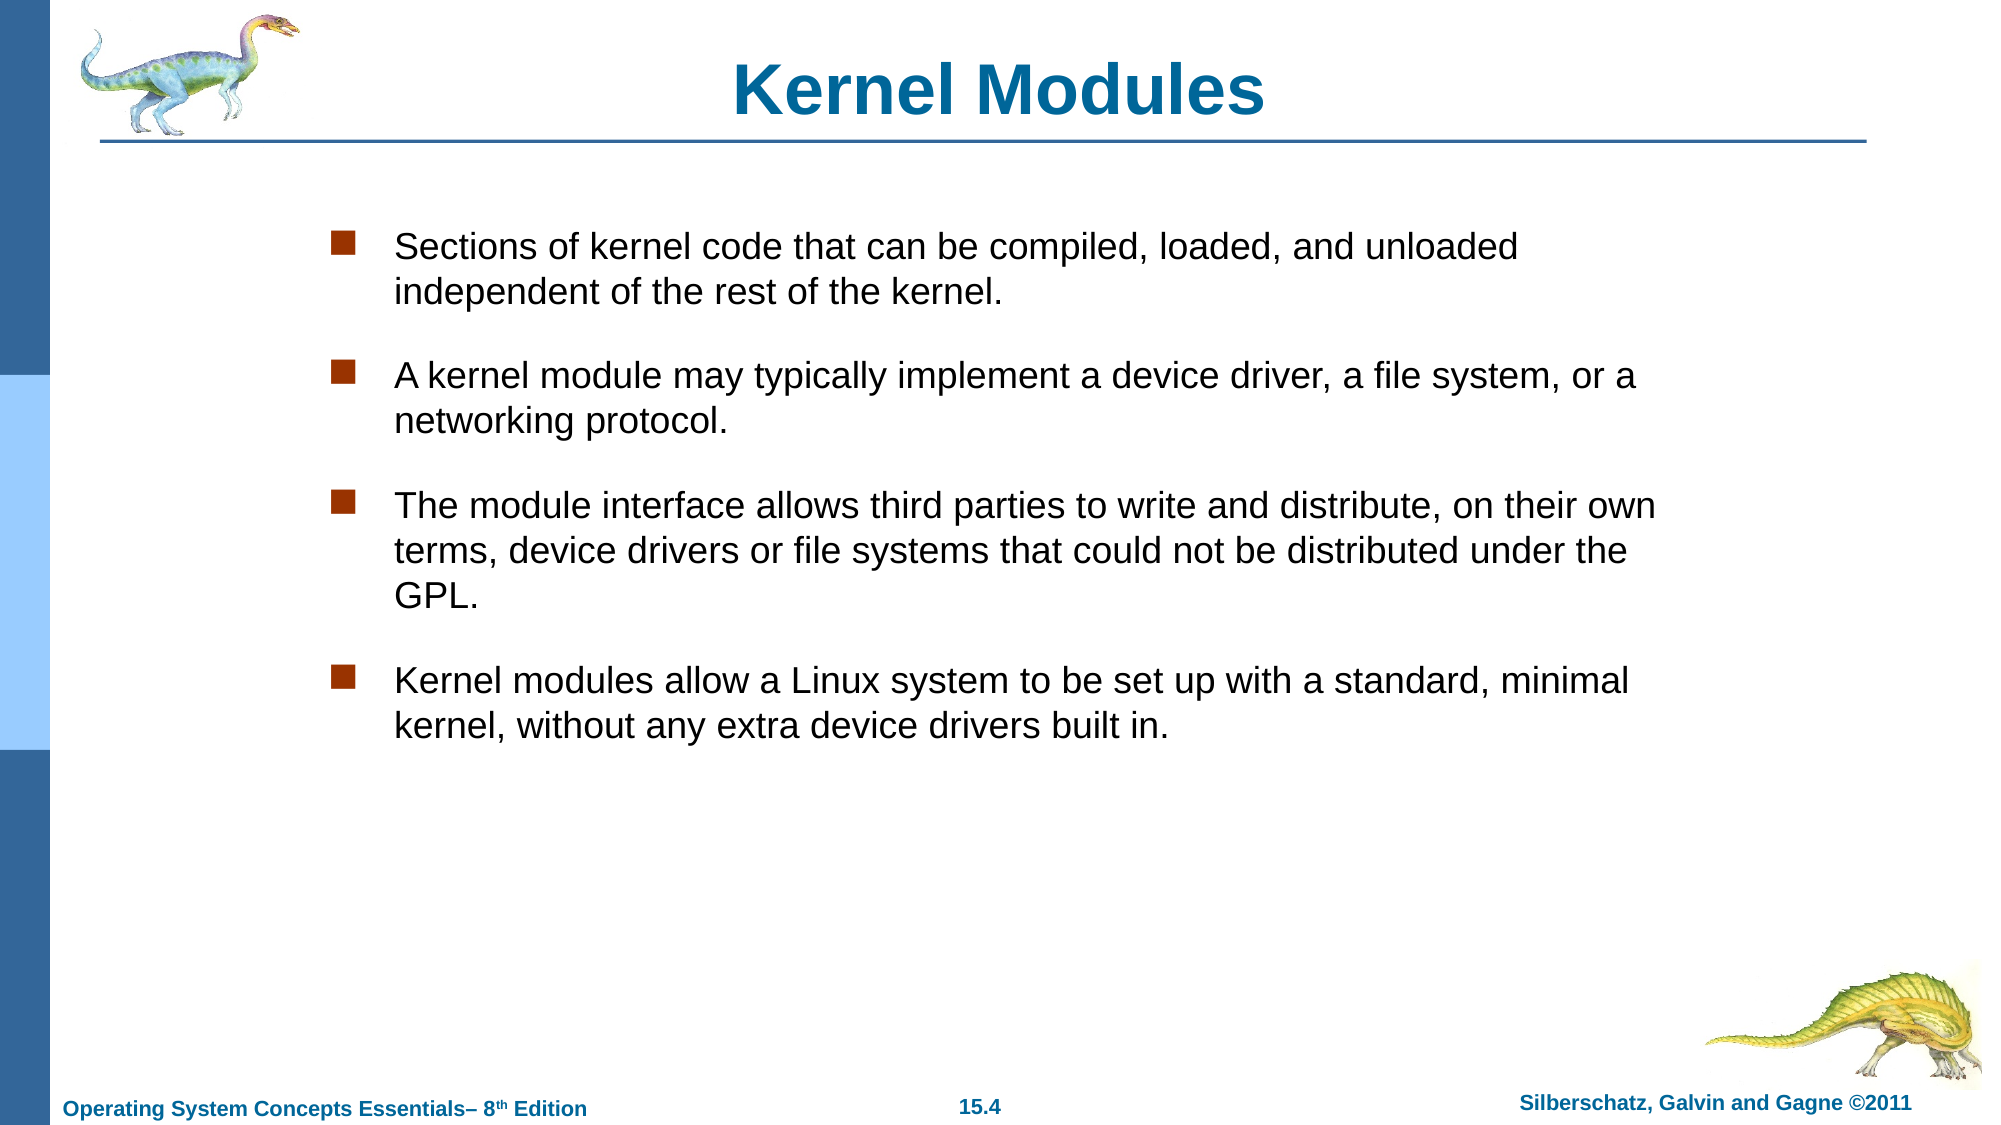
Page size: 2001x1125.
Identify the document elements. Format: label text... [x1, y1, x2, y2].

picture [1700, 959, 1982, 1090]
picture [62, 0, 324, 149]
title Kernel Modules [99, 45, 1900, 141]
list Sections of kernel code that can be compiled, loaded, and unloaded independent of the rest of the kernel. A kernel module may typically implement a device driver, a file system, or a networking protocol. The module interface allows third parties to write and distribute, on their own terms, device drivers or file systems that could not be distributed under the GPL. Kernel modules allow a Linux system to be set up with a standard, minimal kernel, without any extra device drivers built in. [312, 210, 1730, 1046]
